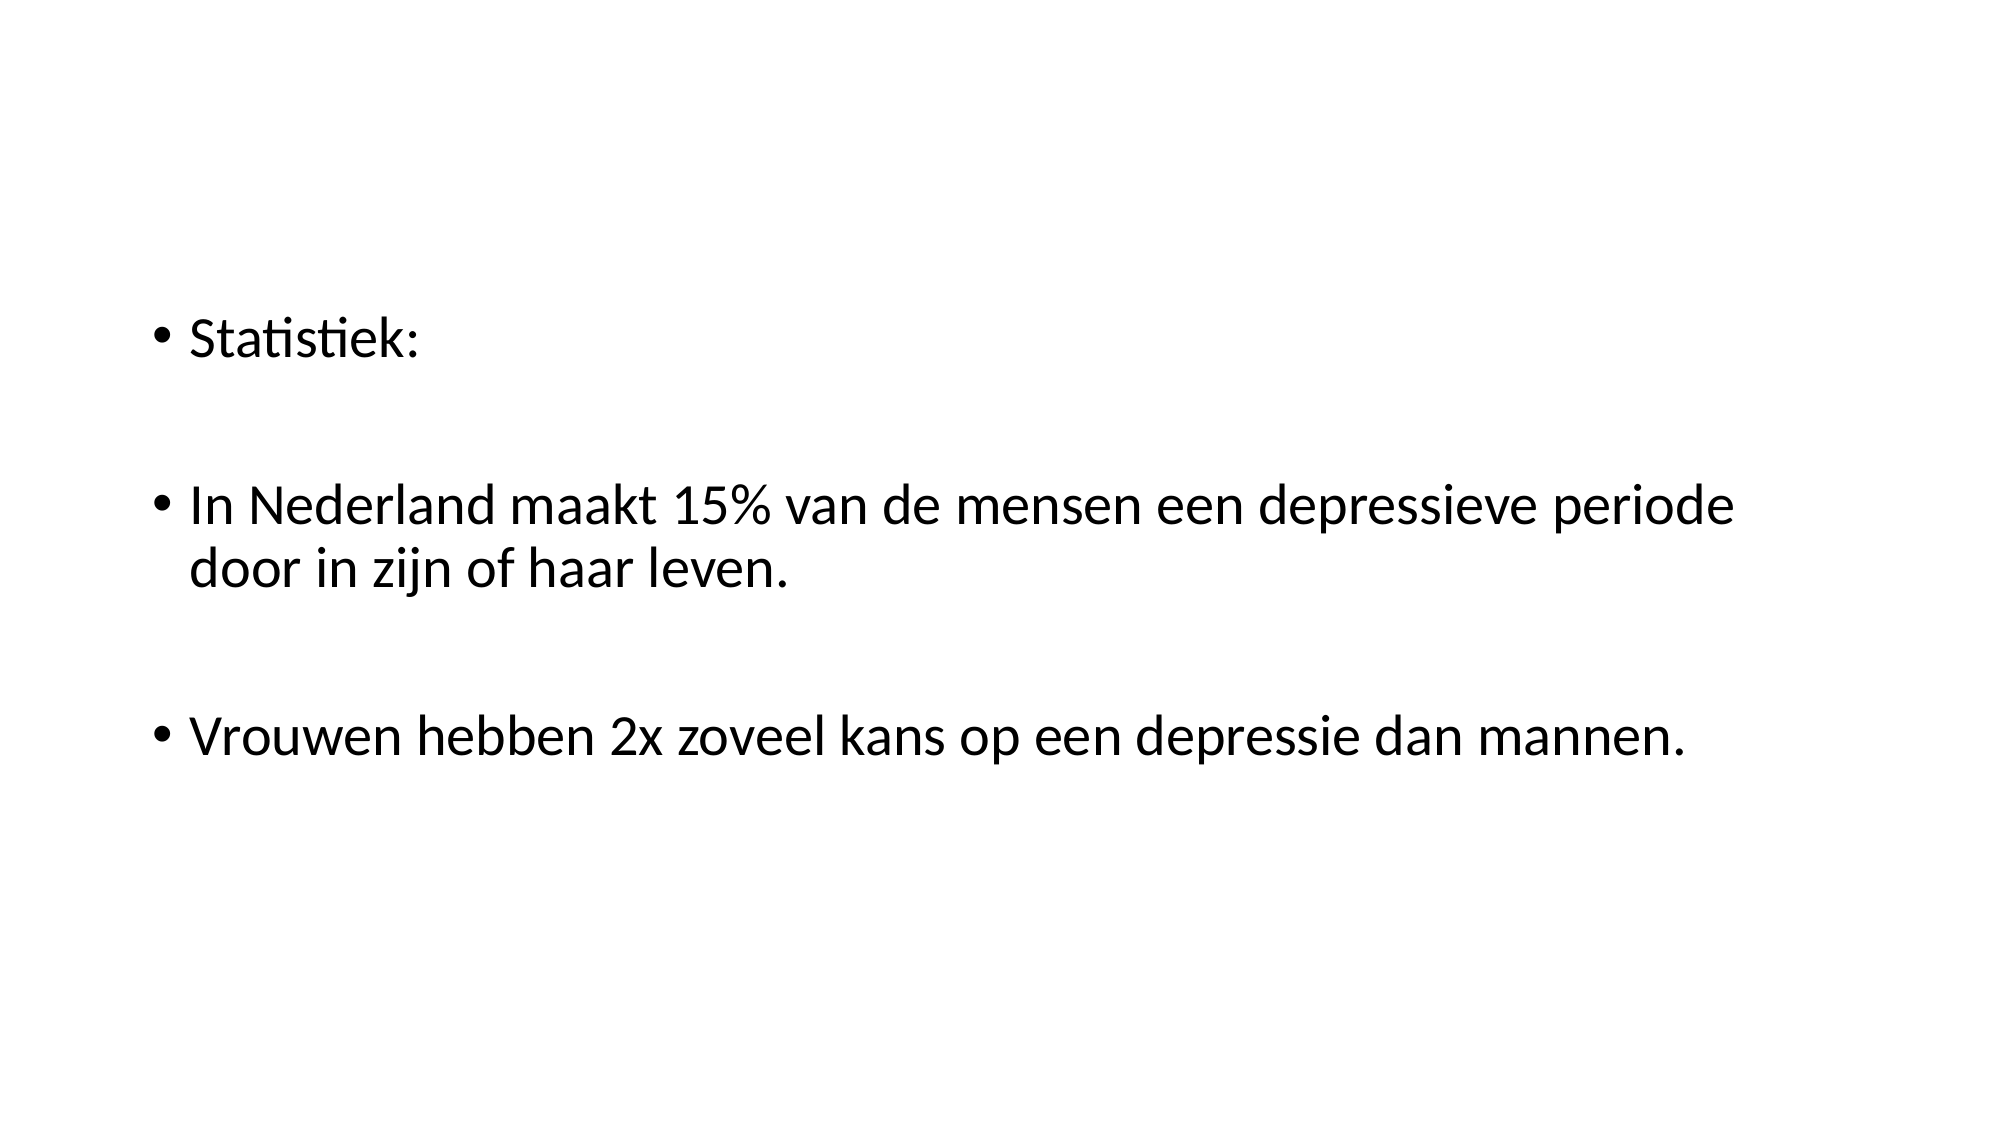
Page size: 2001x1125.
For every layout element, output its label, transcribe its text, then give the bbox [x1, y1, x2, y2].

list Statistiek: In Nederland maakt 15% van de mensen een depressieve periode door in zijn of haar leven. Vrouwen hebben 2x zoveel kans op een depressie dan mannen. [137, 299, 1863, 1014]
